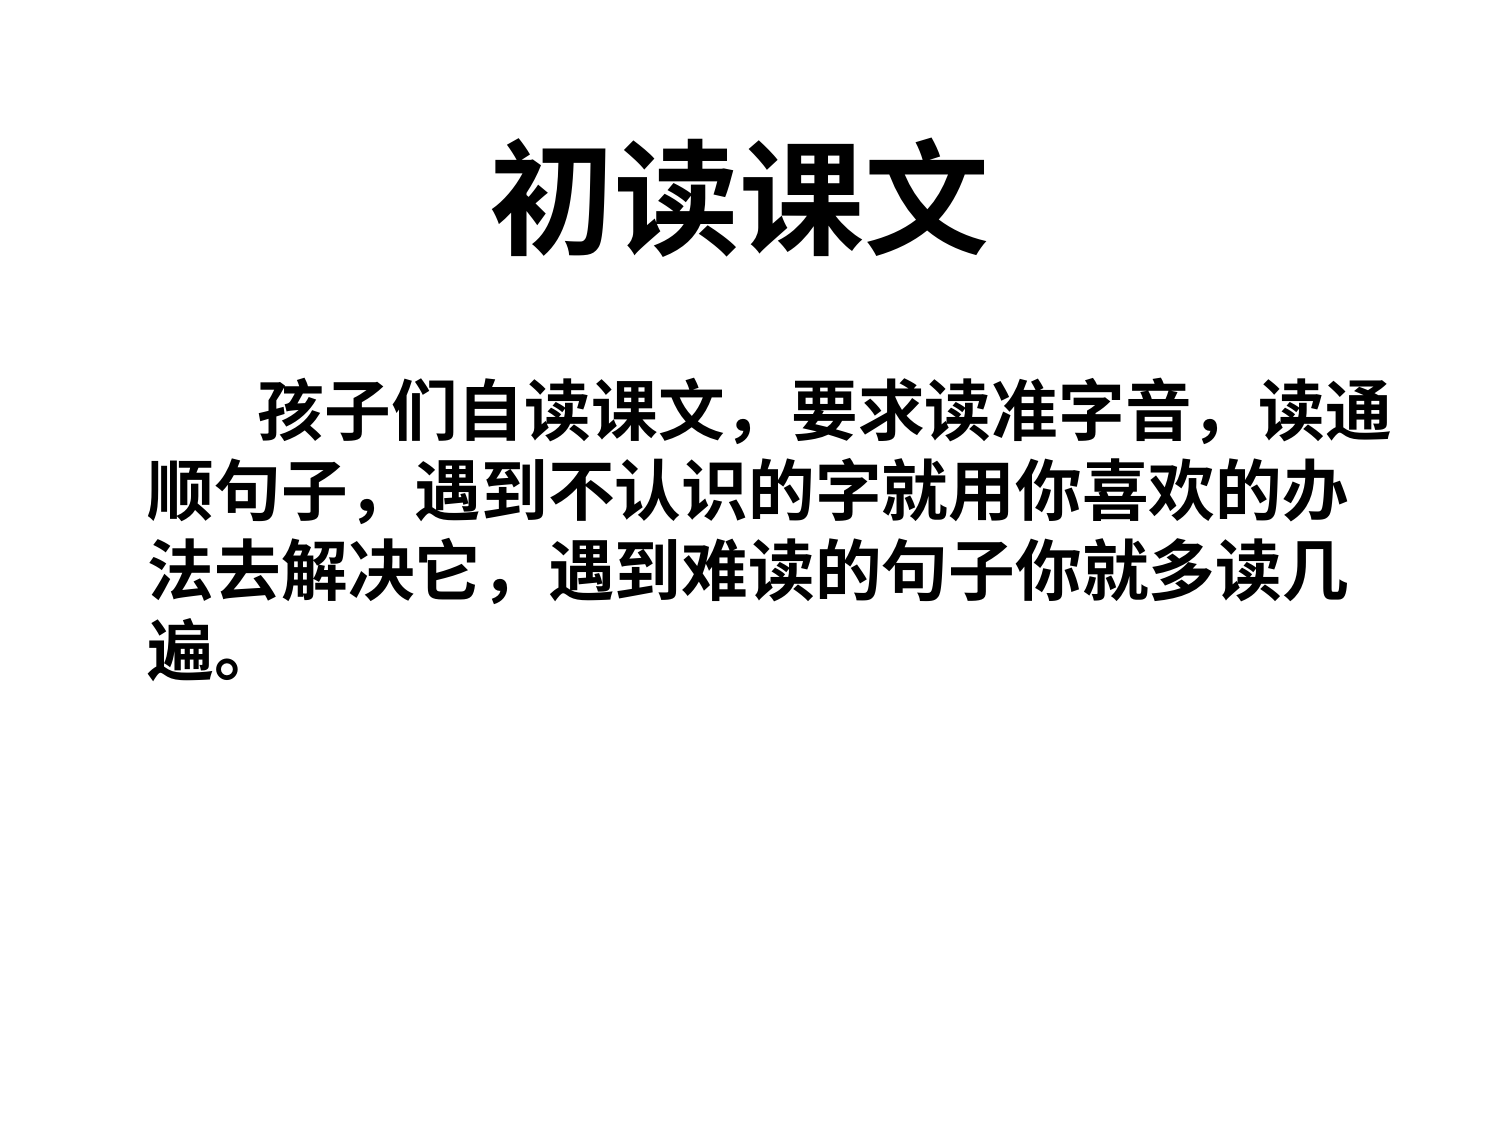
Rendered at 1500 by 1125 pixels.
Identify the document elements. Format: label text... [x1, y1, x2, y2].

list 孩子们自读课文，要求读准字音，读通顺句子，遇到不认识的字就用你喜欢的办法去解决它，遇到难读的句子你就多读几遍。 [76, 361, 1427, 745]
title 初读课文 [64, 101, 1415, 290]
